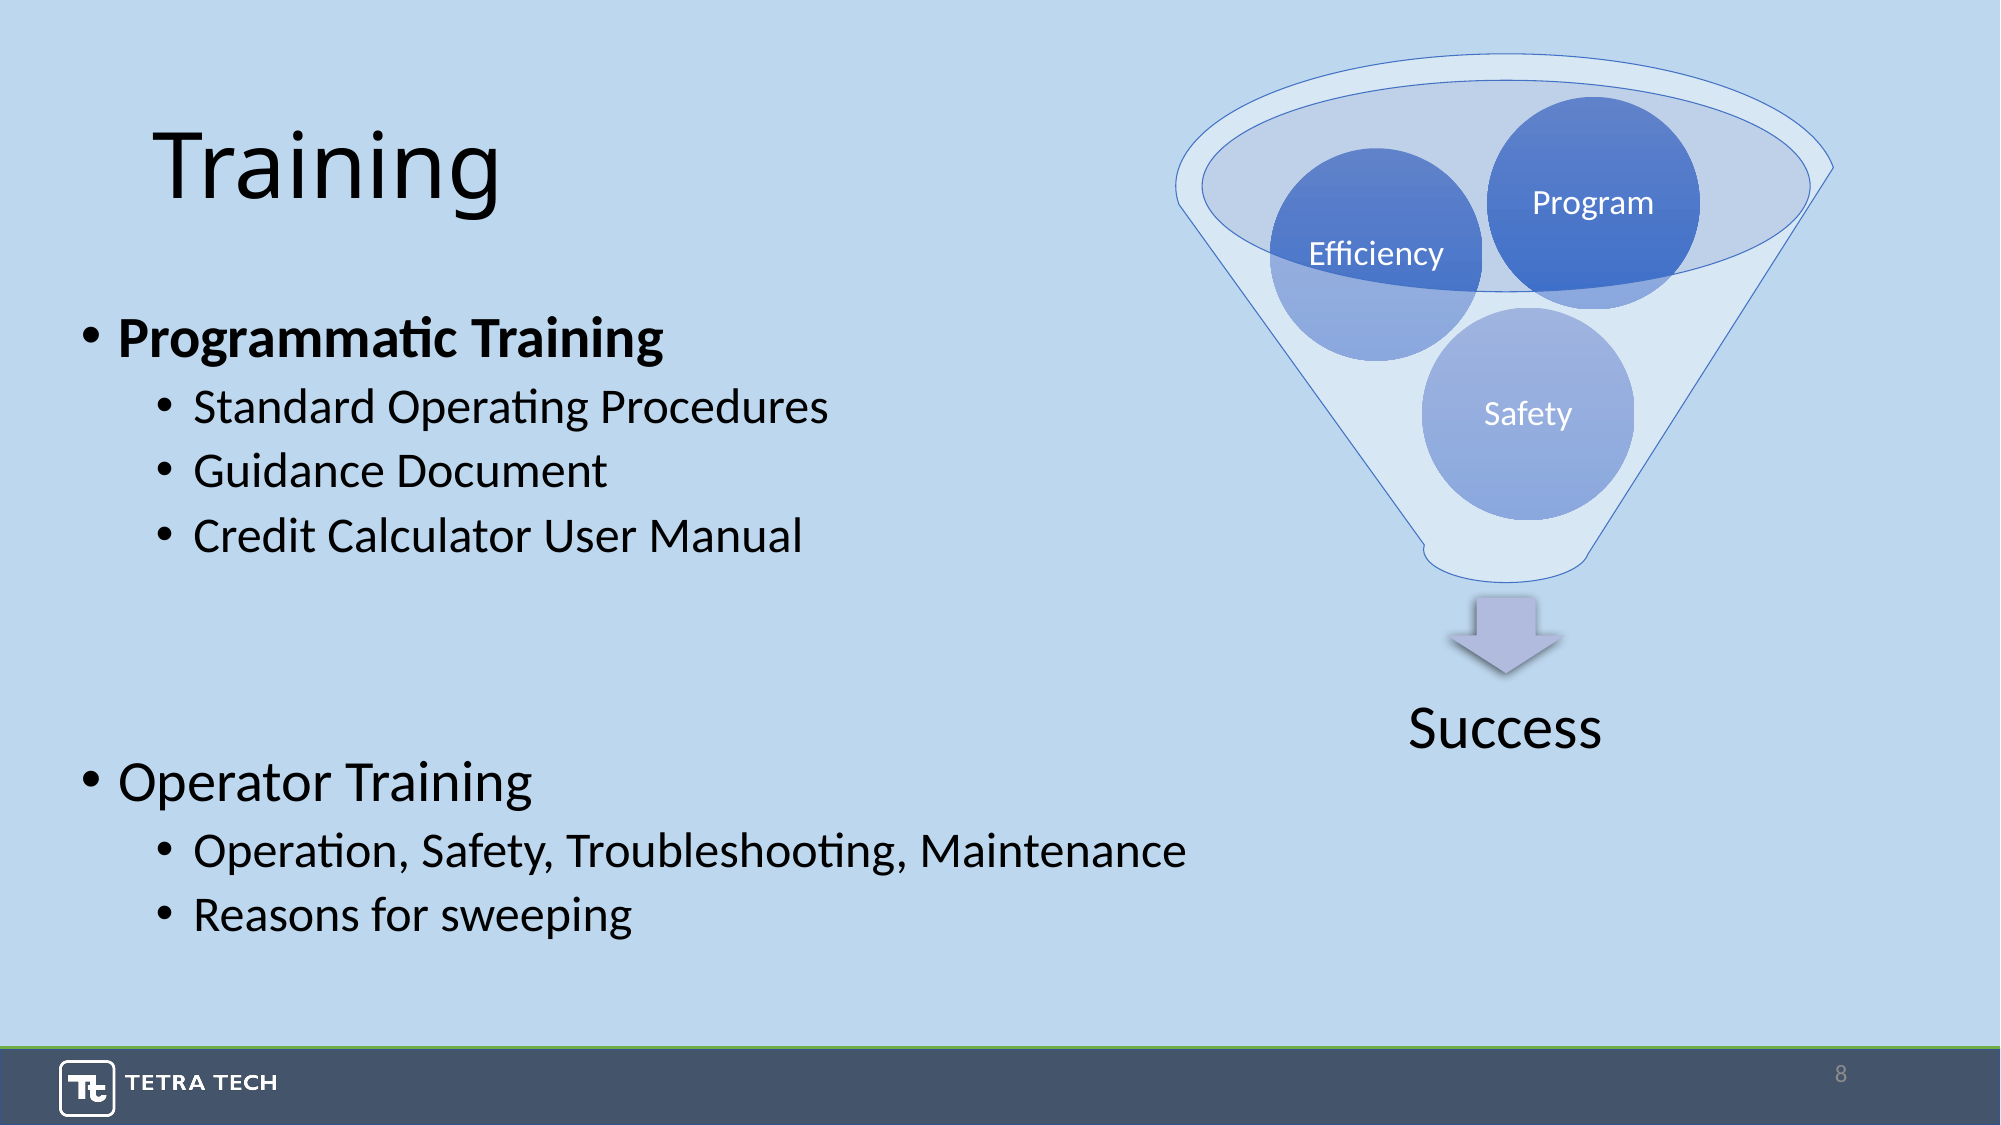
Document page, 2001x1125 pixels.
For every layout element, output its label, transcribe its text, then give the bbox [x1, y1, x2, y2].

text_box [1034, 22, 1979, 832]
title Training [137, 59, 1034, 278]
slide_number 8 [1412, 1042, 1863, 1103]
list Programmatic Training Standard Operating Procedures Guidance Document Credit Calculator User Manual Operator Training Operation, Safety, Troubleshooting, Maintenance Reasons for sweeping [65, 299, 1863, 1014]
picture [40, 1041, 295, 1125]
